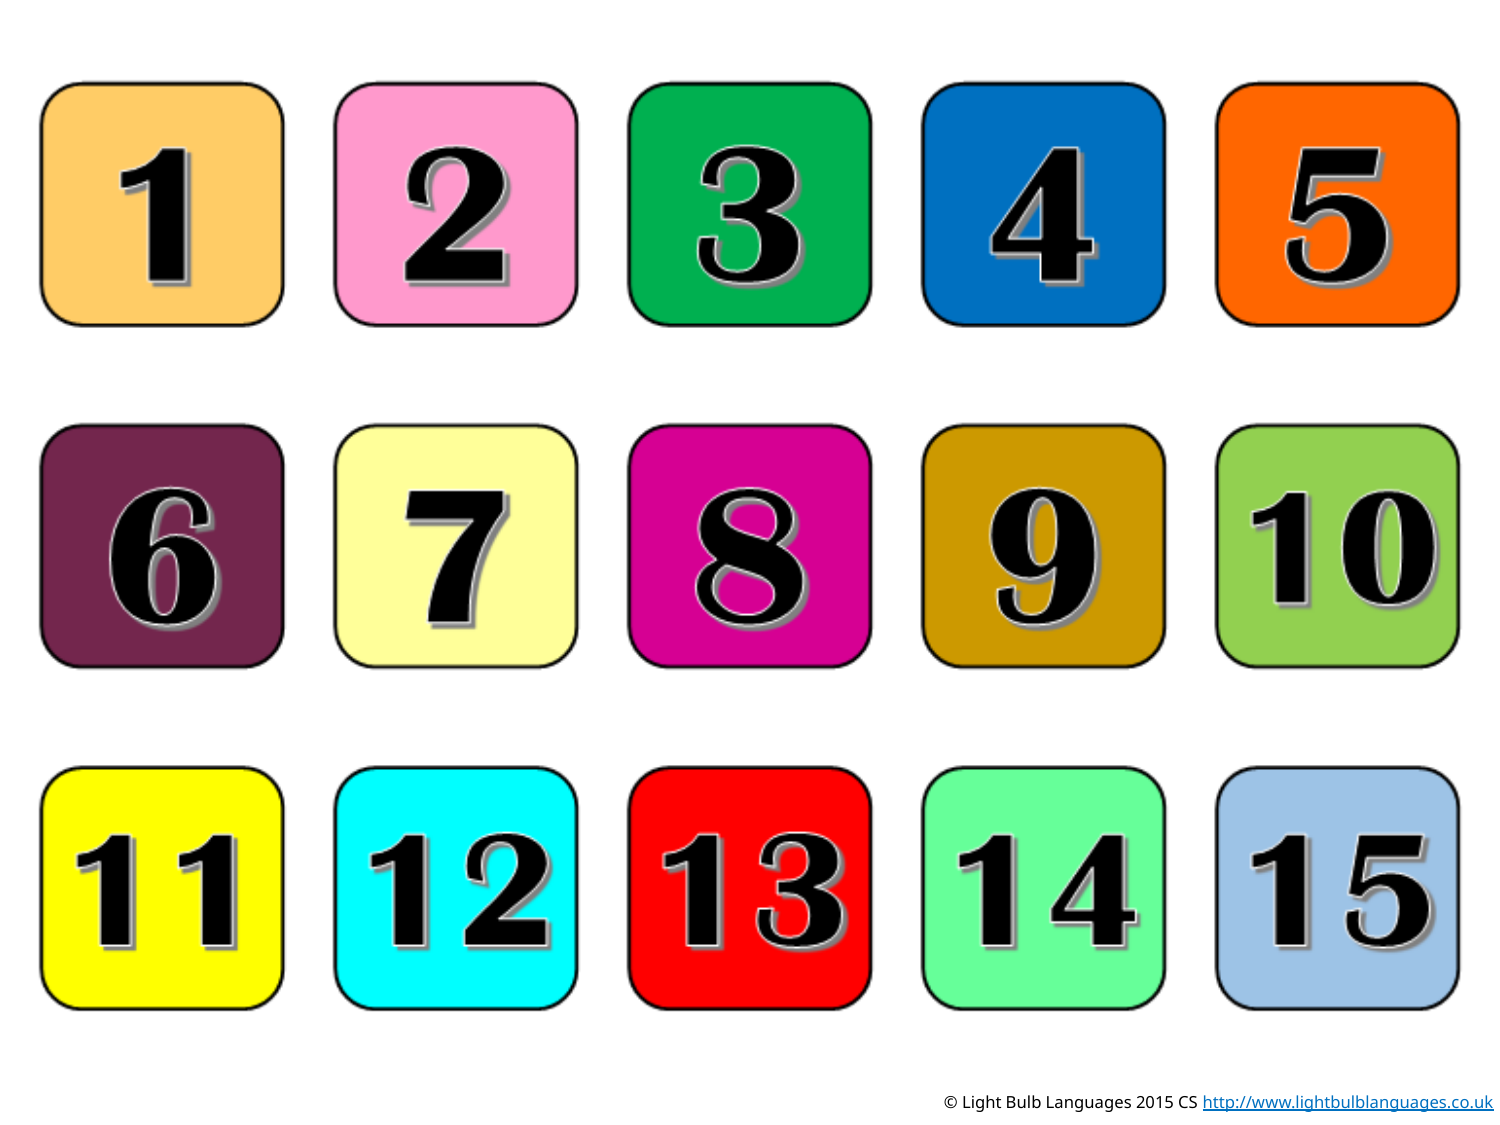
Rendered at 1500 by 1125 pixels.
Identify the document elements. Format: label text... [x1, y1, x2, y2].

text_box © Light Bulb Languages 2015 CS http://www.lightbulblanguages.co.uk [609, 1085, 1500, 1125]
picture [26, 71, 1474, 1021]
